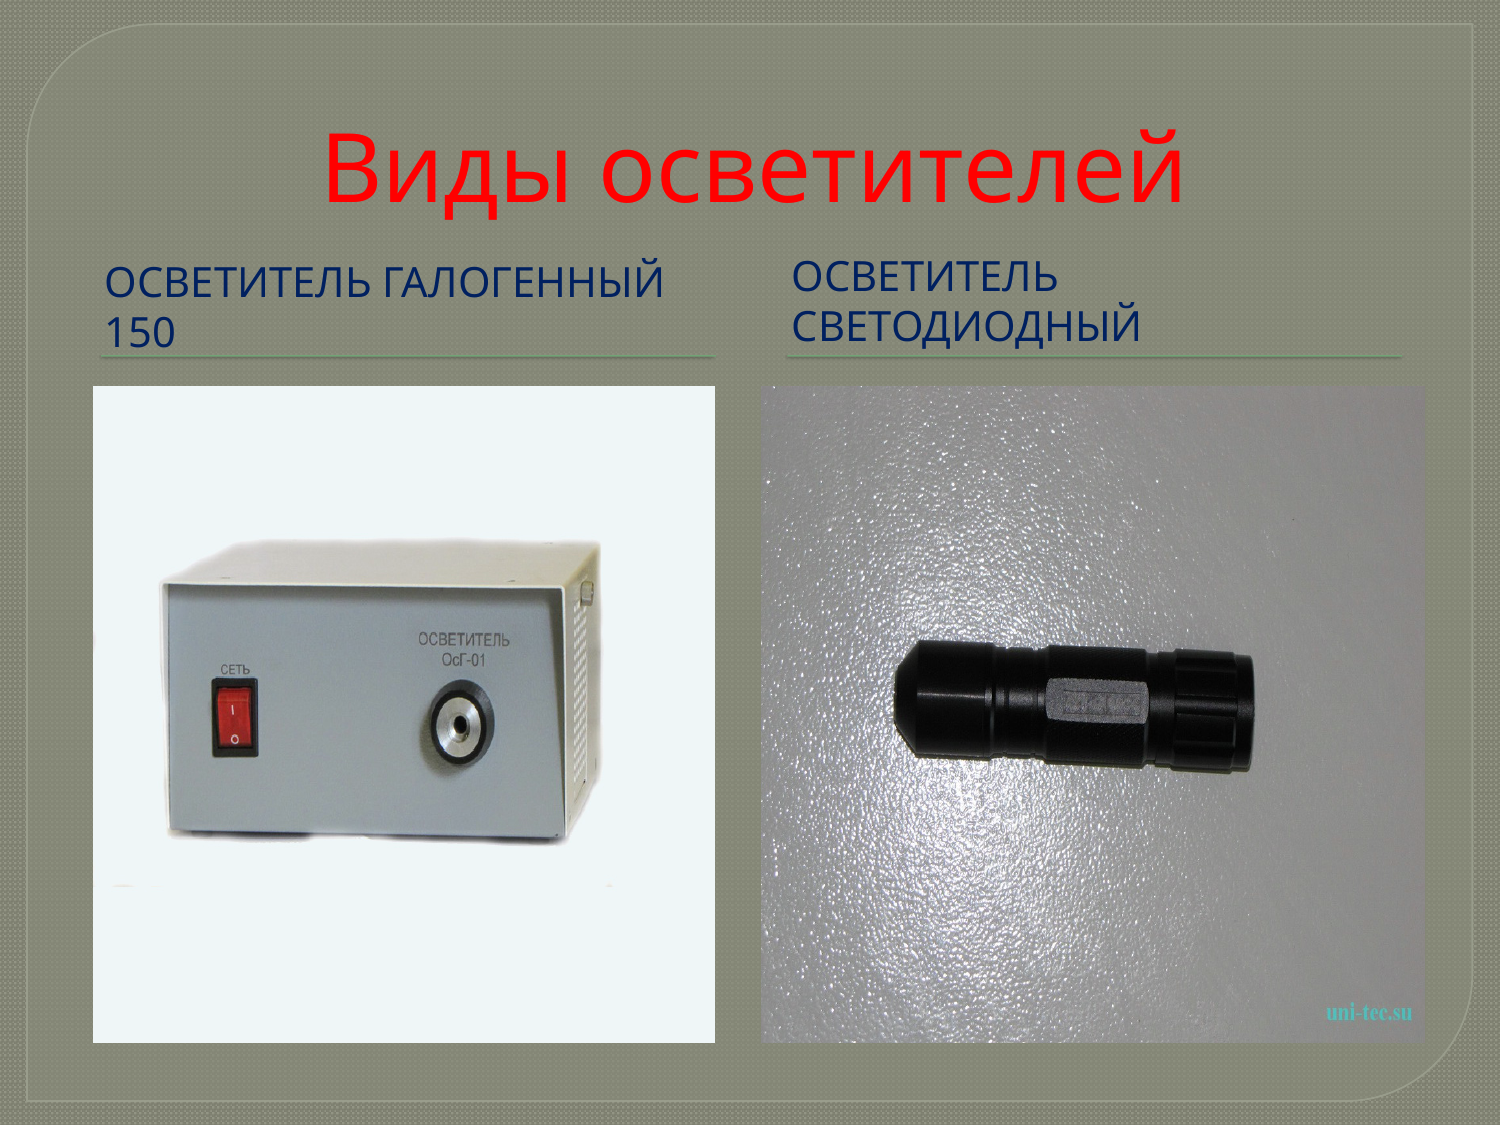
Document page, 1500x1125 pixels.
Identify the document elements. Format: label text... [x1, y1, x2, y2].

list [761, 386, 1426, 1044]
list Осветитель галогенный 150 [75, 222, 738, 364]
title Виды осветителей [75, 41, 1425, 229]
list Осветитель светодиодный [761, 251, 1425, 357]
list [93, 386, 716, 1044]
